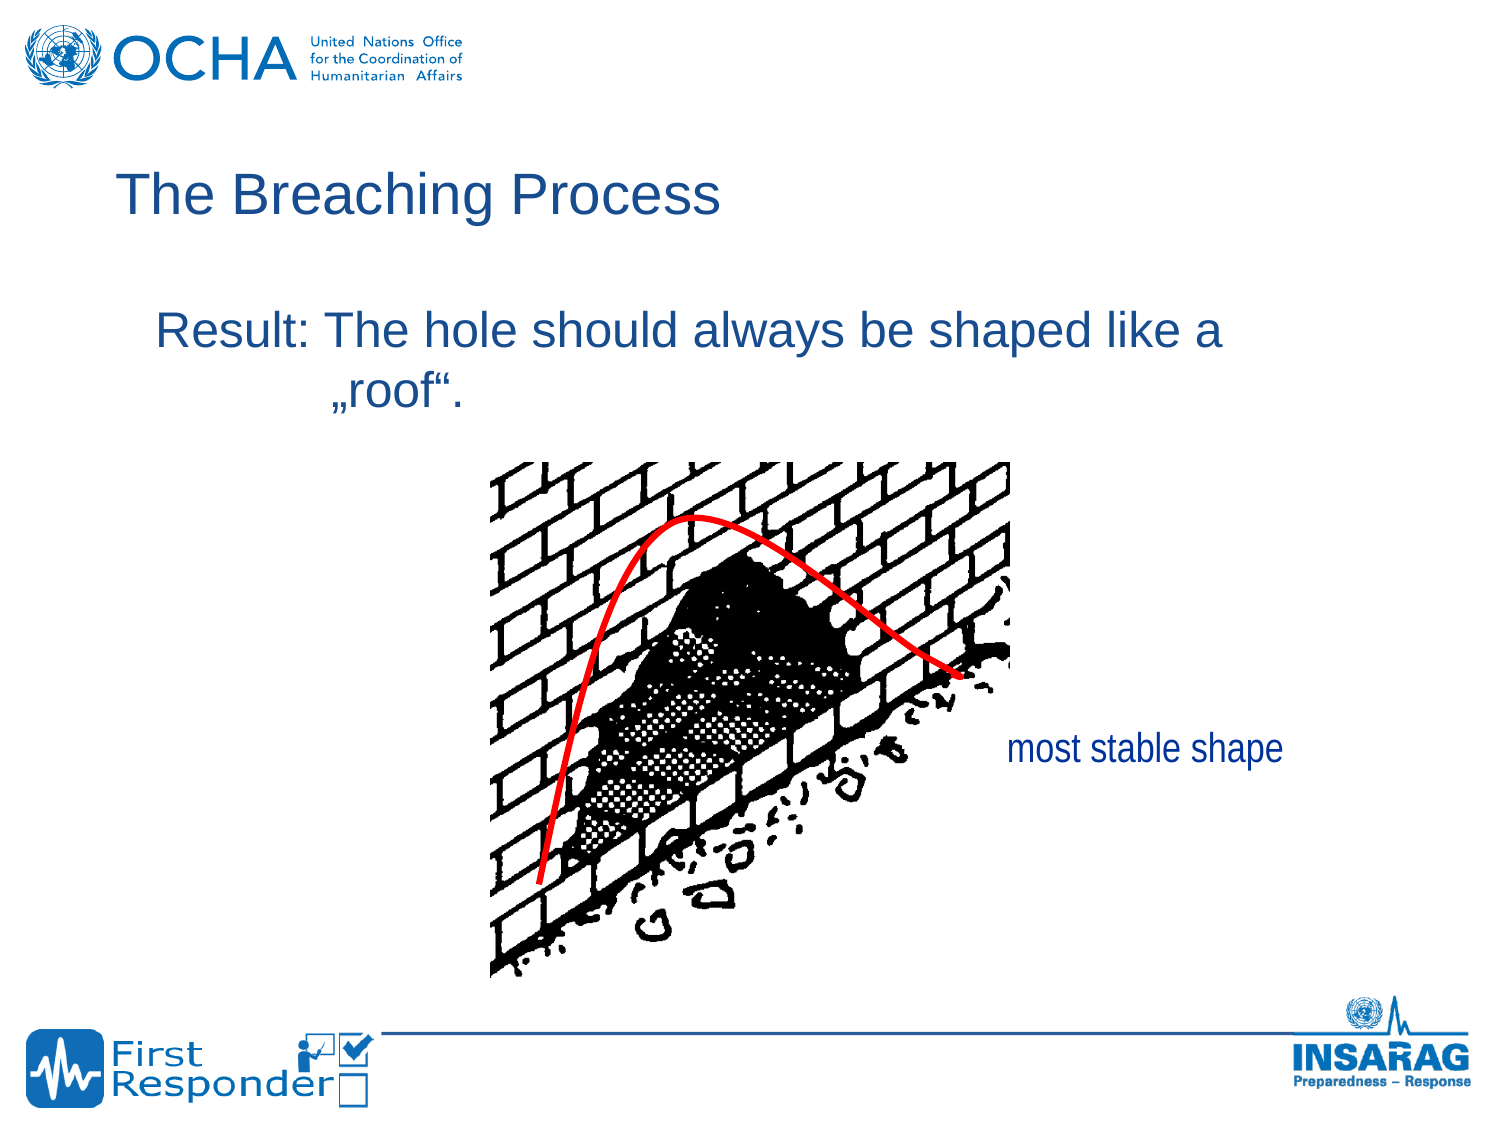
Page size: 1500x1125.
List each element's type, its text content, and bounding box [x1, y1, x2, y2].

picture [489, 462, 1011, 978]
text_box most stable shape [1015, 713, 1369, 779]
text_box Result: The hole should always be shaped like a „roof“. [87, 288, 1375, 463]
title The Breaching Process [100, 147, 1476, 234]
picture [1287, 995, 1471, 1094]
picture [24, 1024, 375, 1113]
